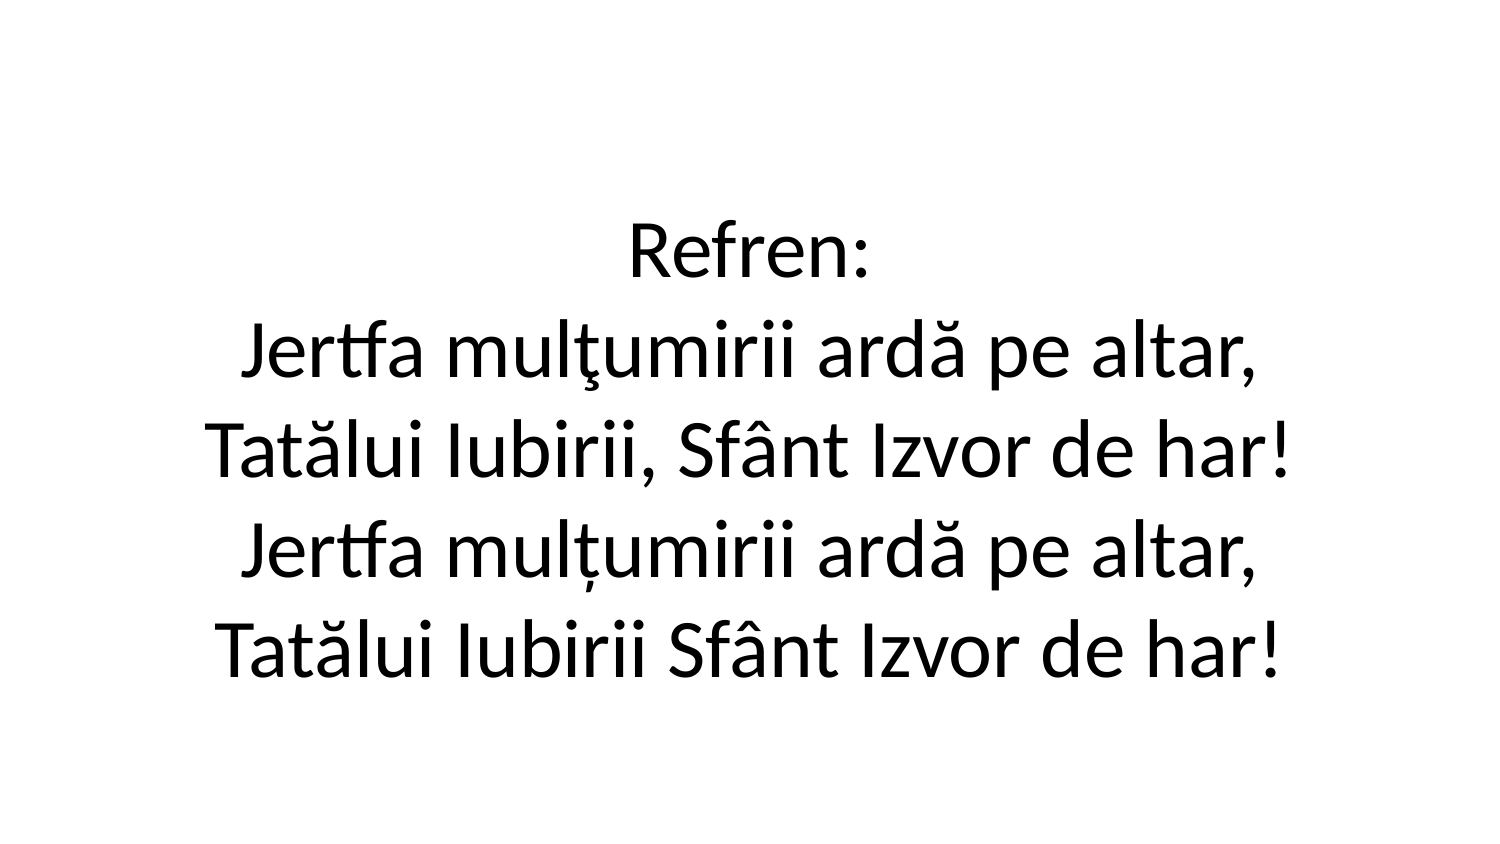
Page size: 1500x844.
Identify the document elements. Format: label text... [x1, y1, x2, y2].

text_box Refren: Jertfa mulţumirii ardă pe altar, Tatălui Iubirii, Sfânt Izvor de har! Jertfa mulțumirii ardă pe altar, Tatălui Iubirii Sfânt Izvor de har! [189, 142, 1311, 702]
